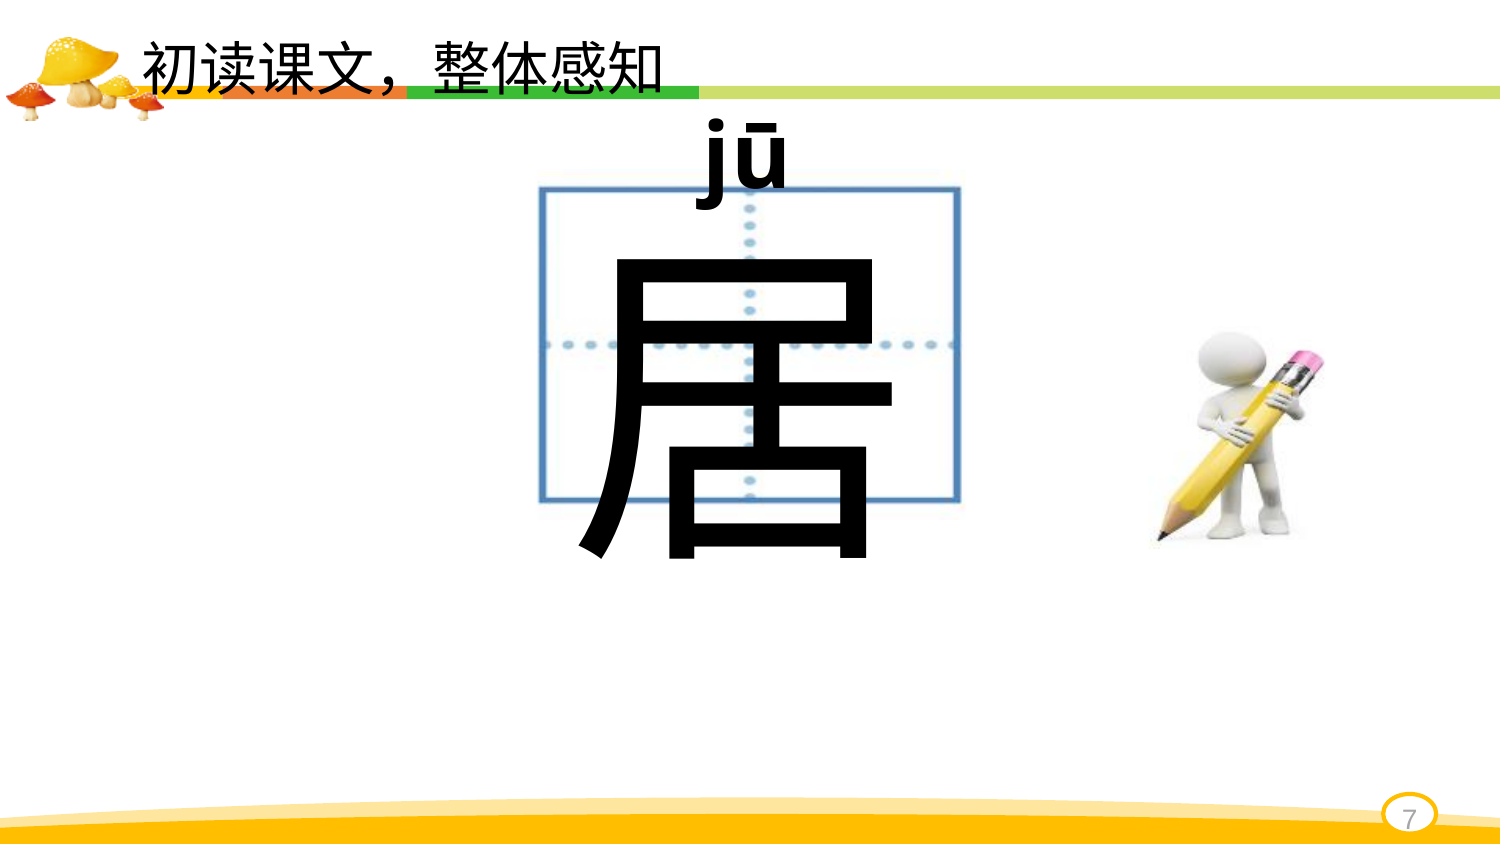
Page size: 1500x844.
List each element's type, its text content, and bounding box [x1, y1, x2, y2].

picture [513, 169, 987, 520]
picture [6, 37, 164, 121]
picture [1124, 326, 1362, 549]
text_box 初读课文，整体感知 [126, 24, 681, 110]
text_box 居 [553, 520, 953, 608]
text_box jū [601, 89, 893, 169]
